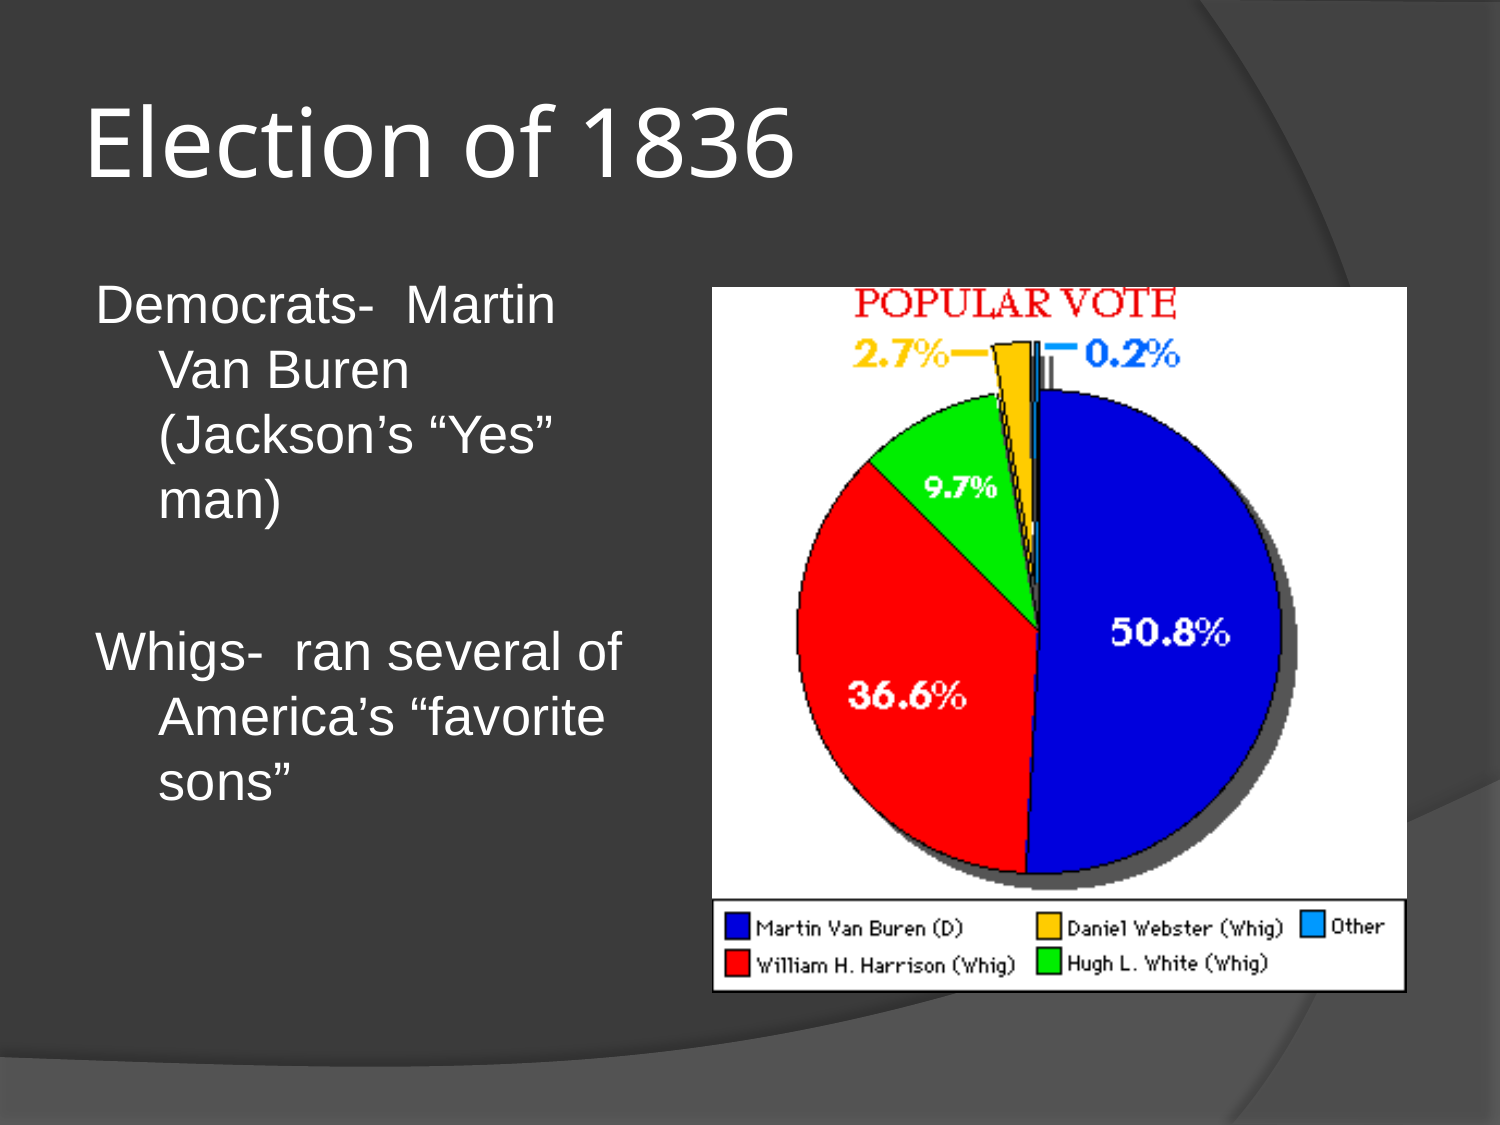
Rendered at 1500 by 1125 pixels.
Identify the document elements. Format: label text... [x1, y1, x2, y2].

list Democrats- Martin Van Buren (Jackson’s “Yes” man) Whigs- ran several of America’s “favorite sons” [75, 262, 675, 1005]
picture [712, 287, 1407, 993]
title Election of 1836 [75, 45, 1300, 233]
